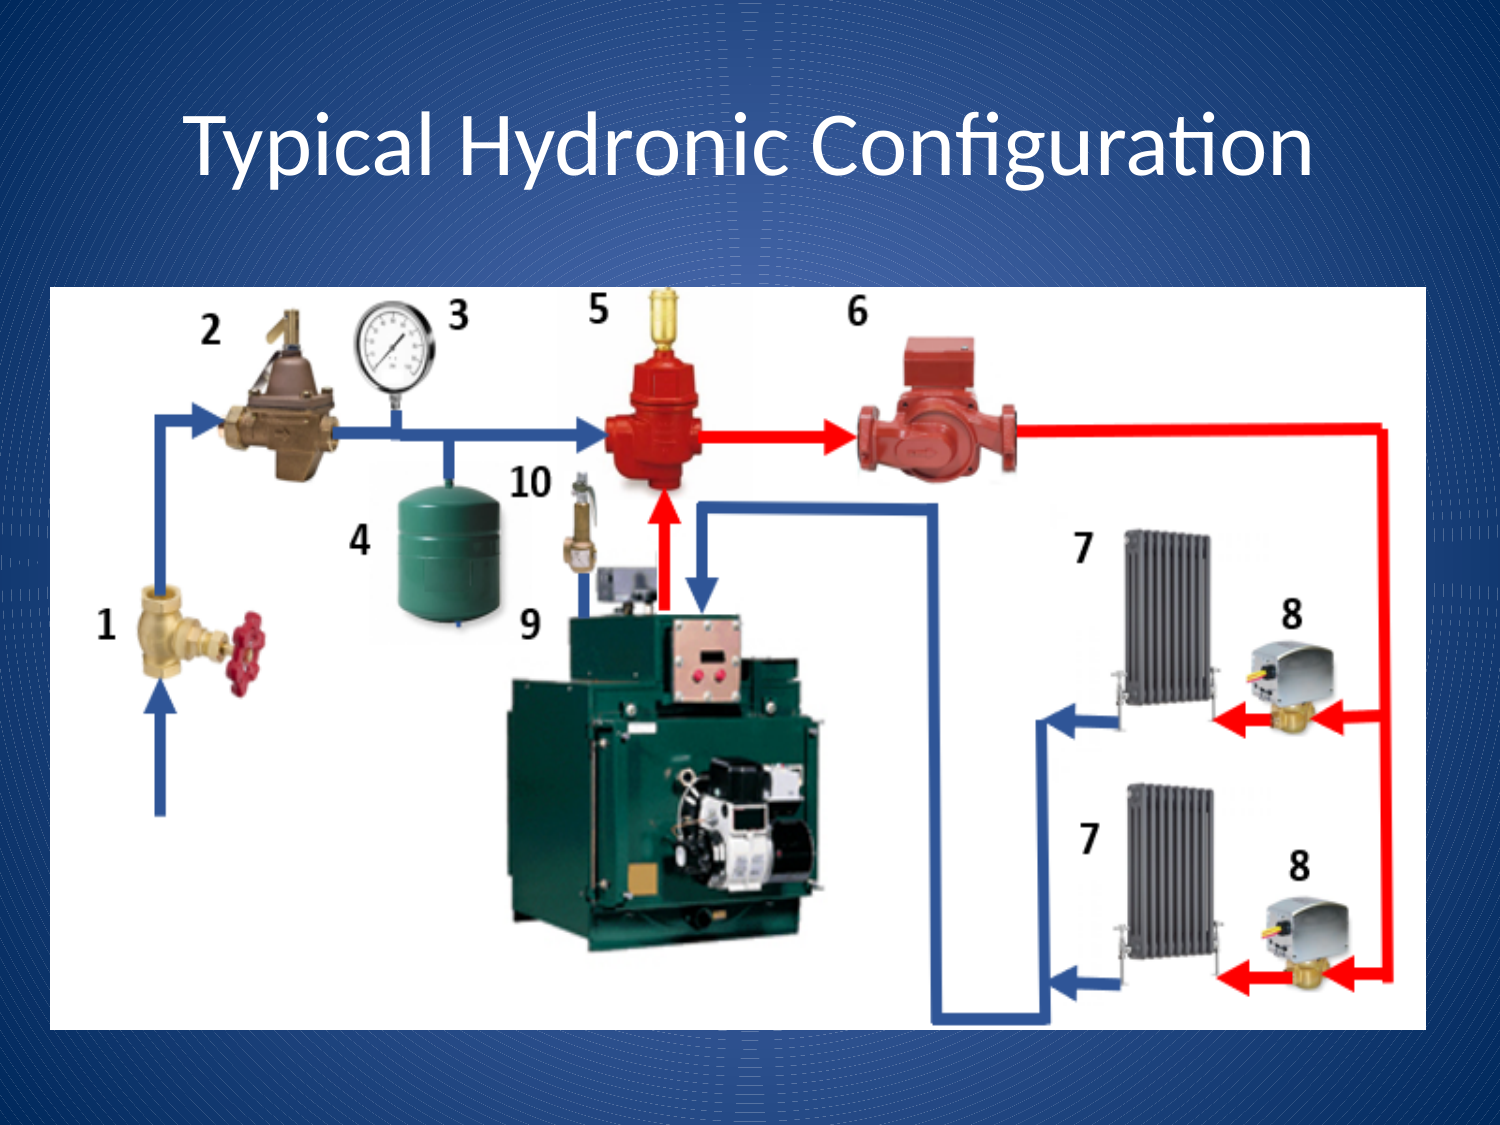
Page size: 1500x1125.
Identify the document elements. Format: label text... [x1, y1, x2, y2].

title Typical Hydronic Configuration [75, 45, 1425, 233]
picture [49, 287, 1426, 1031]
